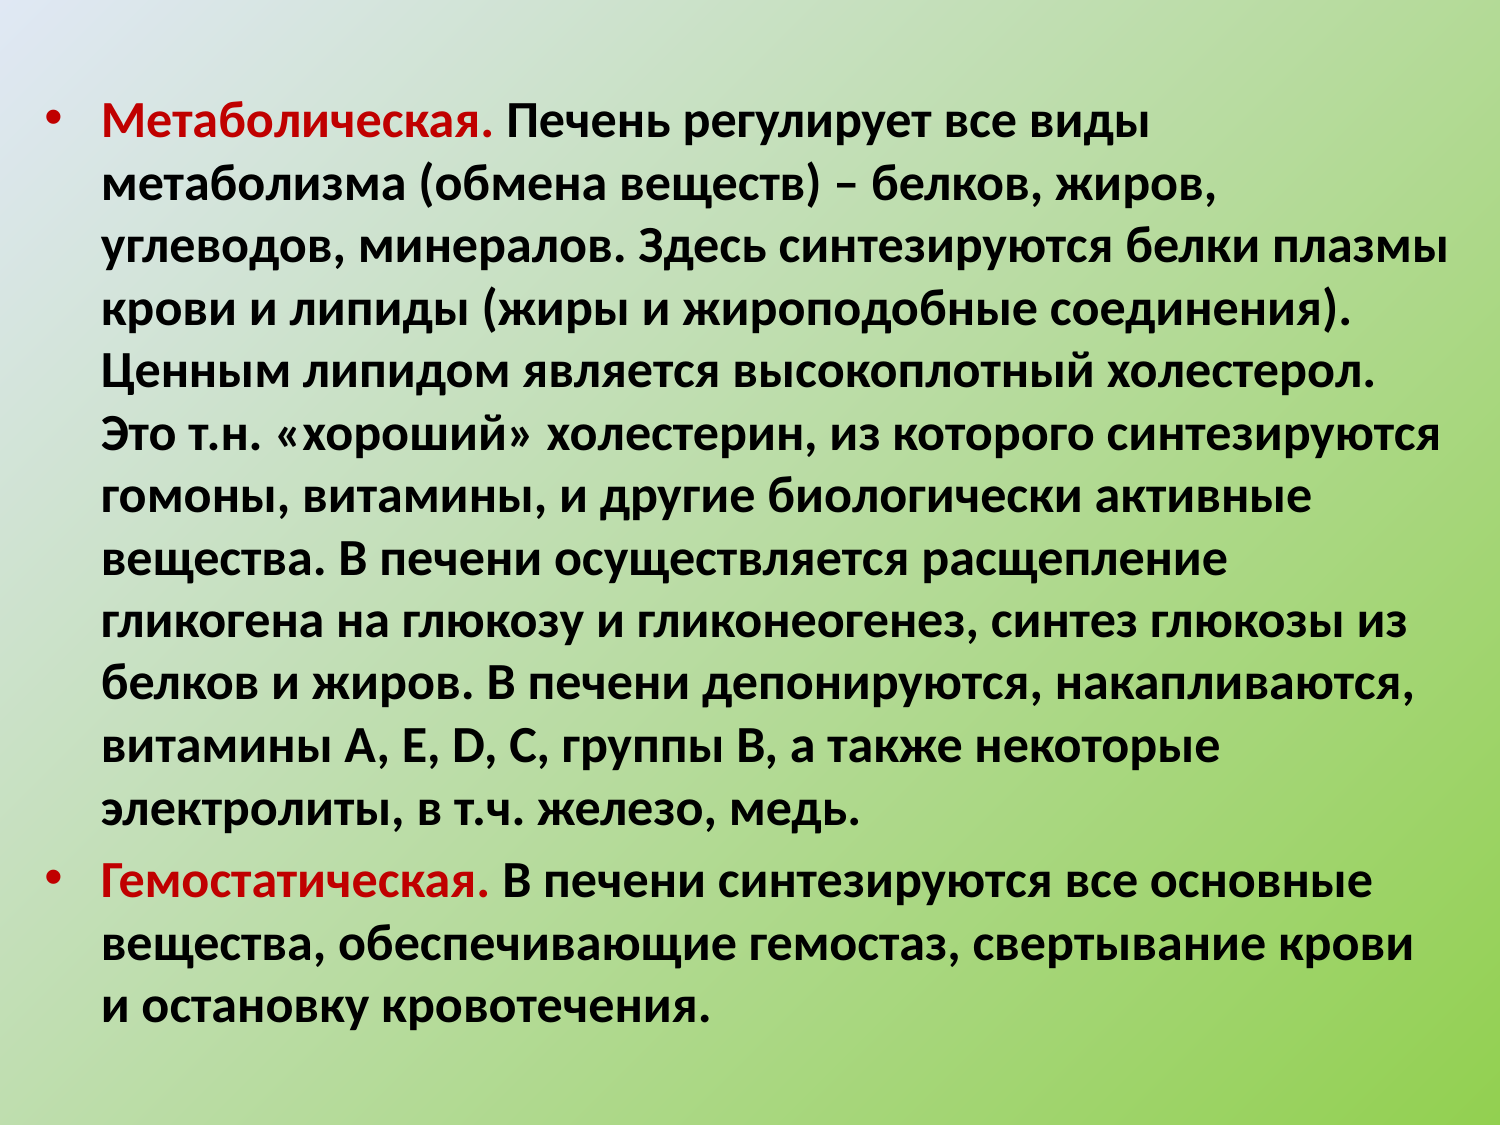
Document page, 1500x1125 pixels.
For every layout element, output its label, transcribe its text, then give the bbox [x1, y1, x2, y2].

list Метаболическая. Печень регулирует все виды метаболизма (обмена веществ) – белков, жиров, углеводов, минералов. Здесь синтезируются белки плазмы крови и липиды (жиры и жироподобные соединения). Ценным липидом является высокоплотный холестерол. Это т.н. «хороший» холестерин, из которого синтезируются гомоны, витамины, и другие биологически активные вещества. В печени осуществляется расщепление гликогена на глюкозу и гликонеогенез, синтез глюкозы из белков и жиров. В печени депонируются, накапливаются, витамины A, E, D, C, группы B, а также некоторые электролиты, в т.ч. железо, медь. Гемостатическая. В печени синтезируются все основные вещества, обеспечивающие гемостаз, свертывание крови и остановку кровотечения. [29, 78, 1471, 1125]
